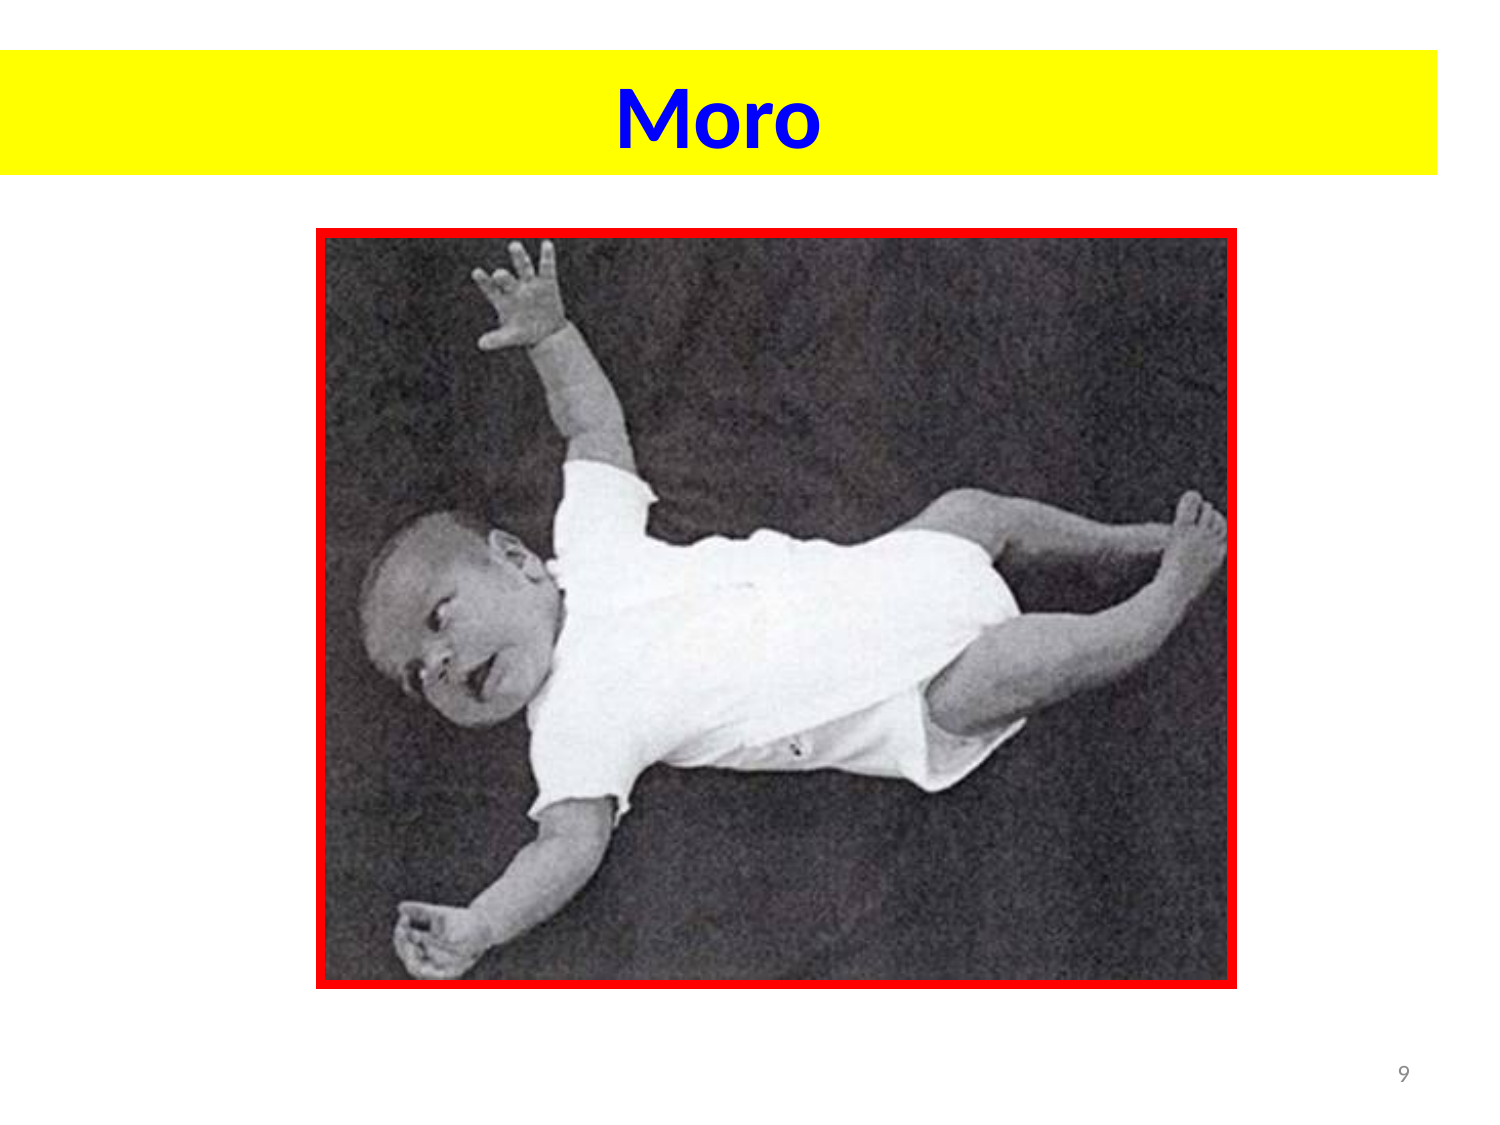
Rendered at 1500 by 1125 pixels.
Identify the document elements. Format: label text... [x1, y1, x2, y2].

slide_number 9 [1074, 1042, 1425, 1103]
picture [324, 237, 1228, 981]
title Moro [0, 50, 1438, 175]
